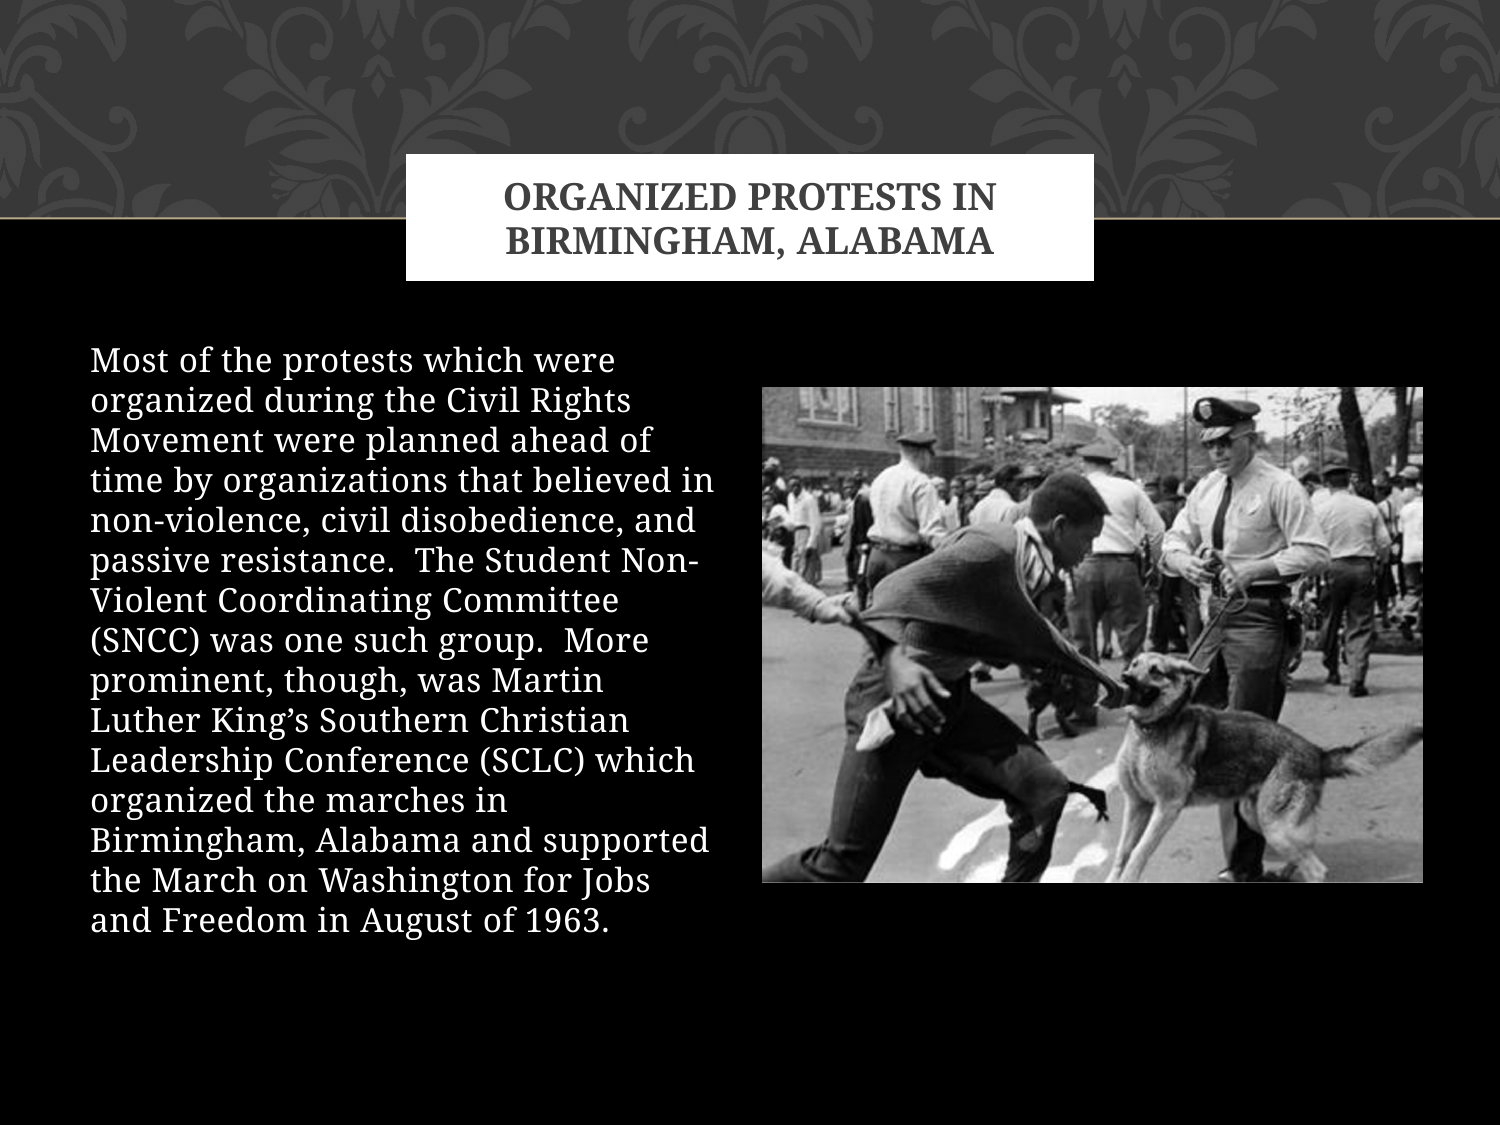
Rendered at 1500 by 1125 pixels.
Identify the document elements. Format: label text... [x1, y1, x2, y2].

title Organized protests in Birmingham, Alabama [406, 154, 1094, 281]
list Most of the protests which were organized during the Civil Rights Movement were planned ahead of time by organizations that believed in non-violence, civil disobedience, and passive resistance. The Student Non-Violent Coordinating Committee (SNCC) was one such group. More prominent, though, was Martin Luther King’s Southern Christian Leadership Conference (SCLC) which organized the marches in Birmingham, Alabama and supported the March on Washington for Jobs and Freedom in August of 1963. [75, 331, 735, 989]
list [762, 387, 1423, 883]
